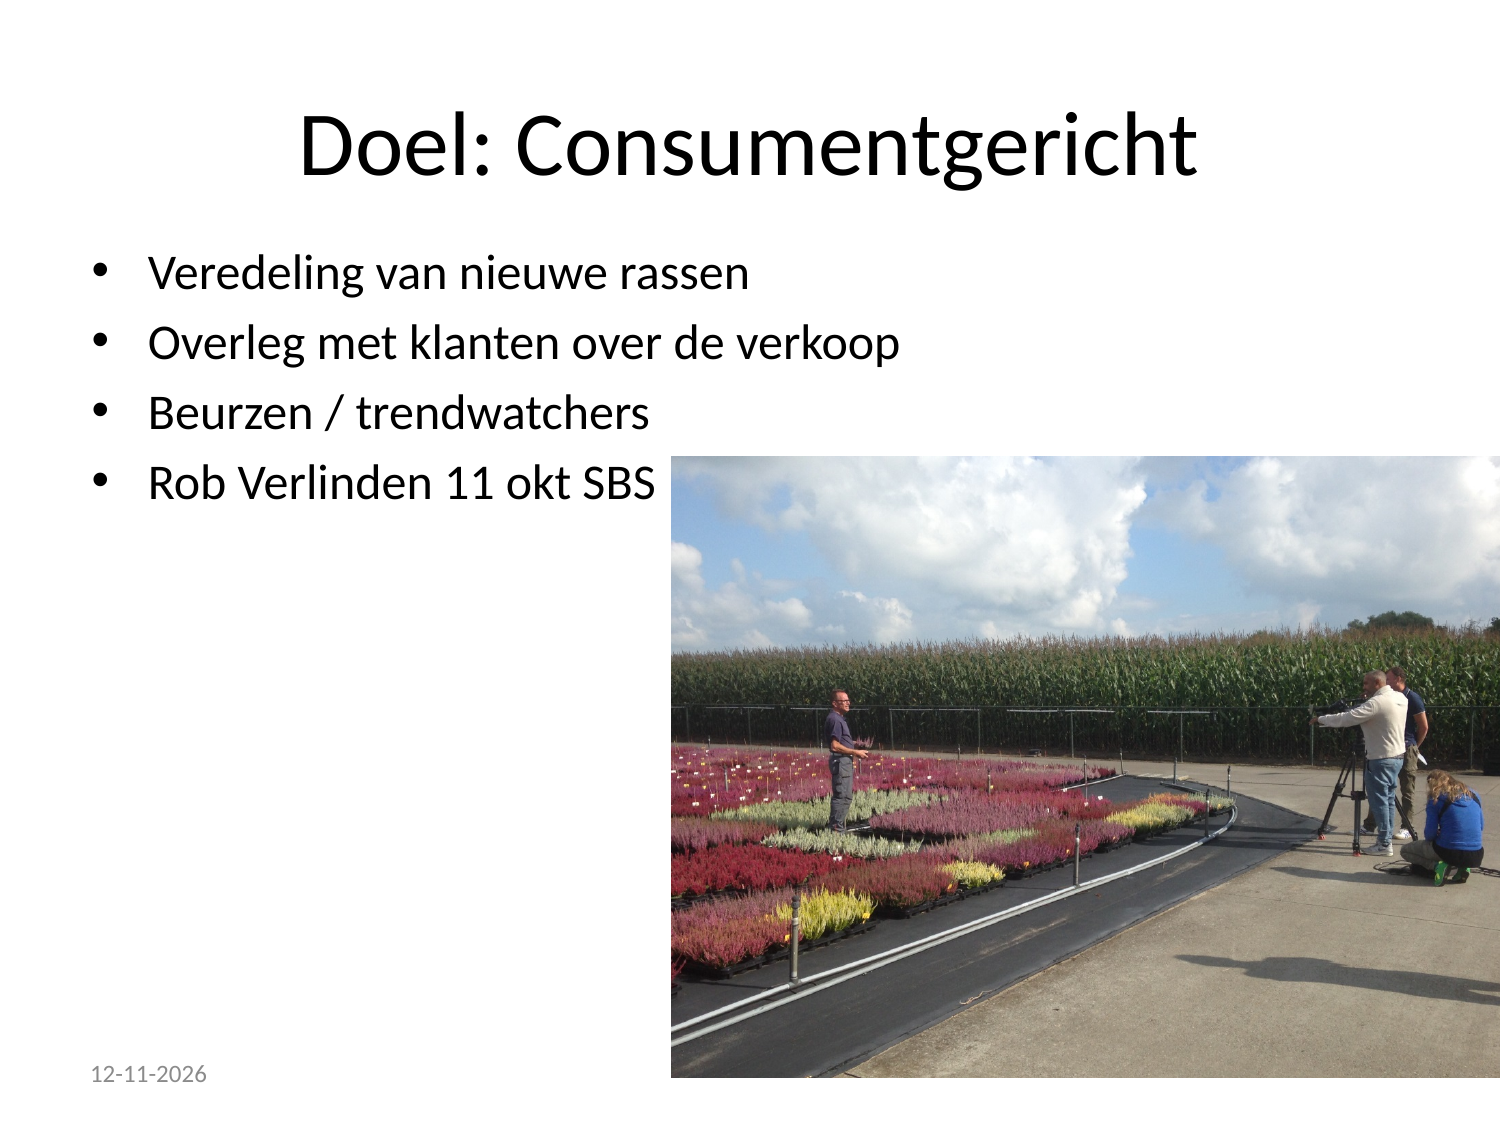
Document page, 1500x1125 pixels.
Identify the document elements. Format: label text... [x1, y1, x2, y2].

title Doel: Consumentgericht [75, 45, 1425, 233]
list Veredeling van nieuwe rassen Overleg met klanten over de verkoop Beurzen / trendwatchers Rob Verlinden 11 okt SBS [76, 231, 1427, 975]
picture [671, 455, 1500, 1078]
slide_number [75, 1042, 425, 1103]
